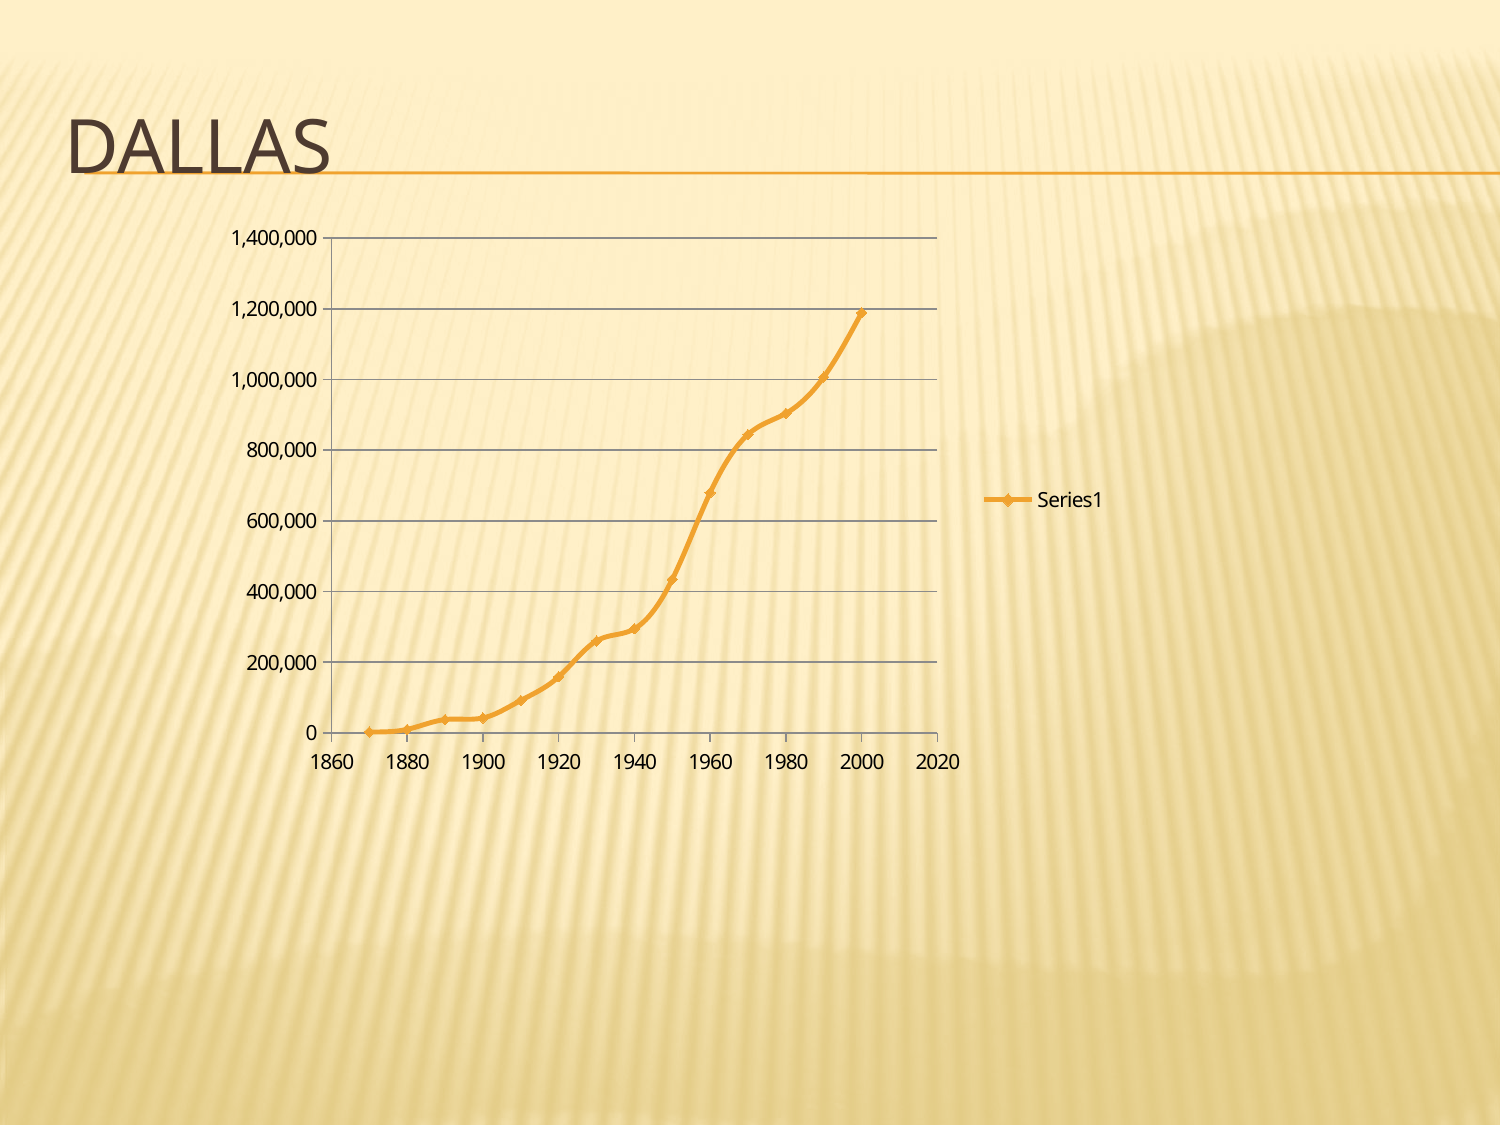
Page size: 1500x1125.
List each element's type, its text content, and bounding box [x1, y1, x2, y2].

chart [212, 212, 1123, 788]
title Dallas [49, 75, 1475, 213]
